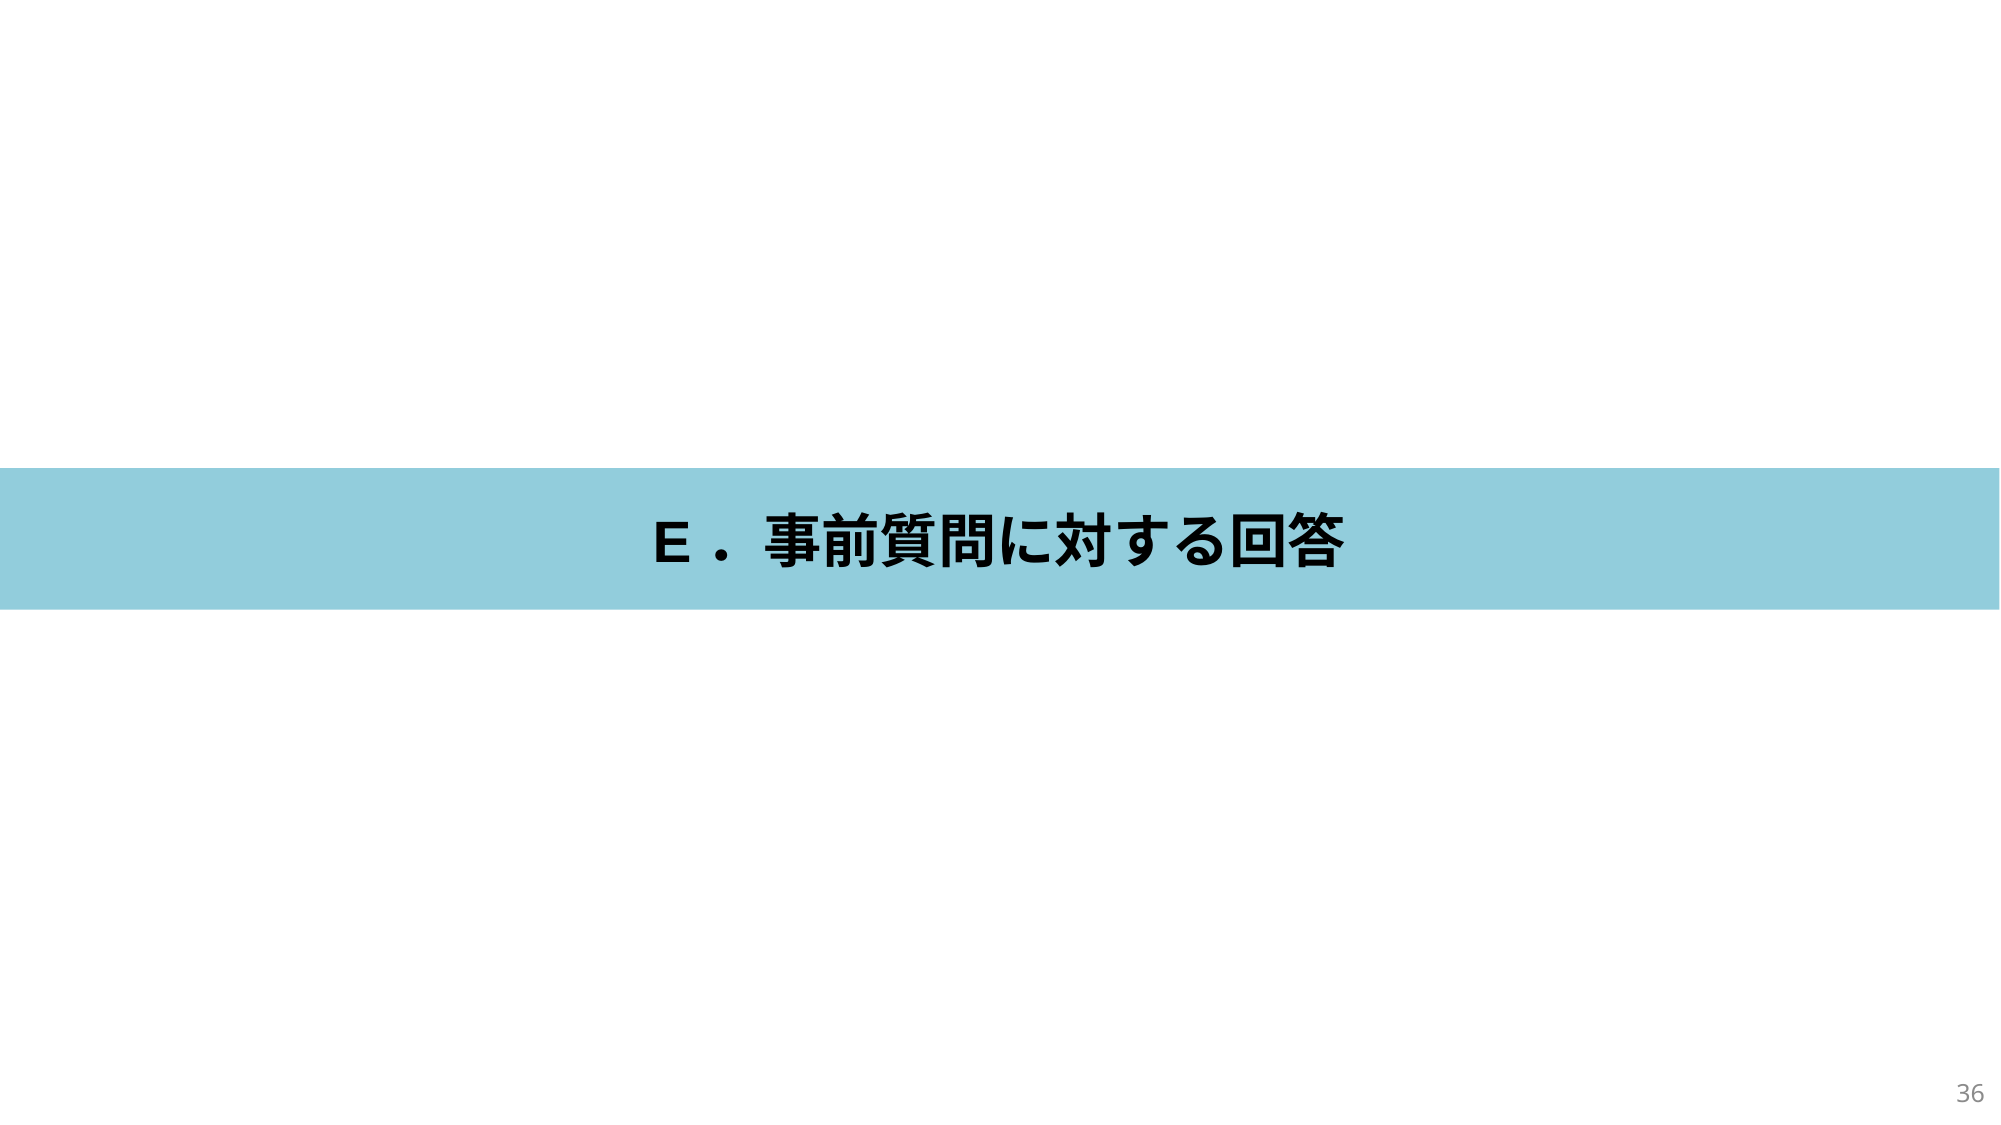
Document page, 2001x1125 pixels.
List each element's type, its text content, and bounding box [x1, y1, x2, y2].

title E．事前質問に対する回答 [0, 468, 2000, 610]
slide_number 35 [1533, 1064, 2000, 1124]
